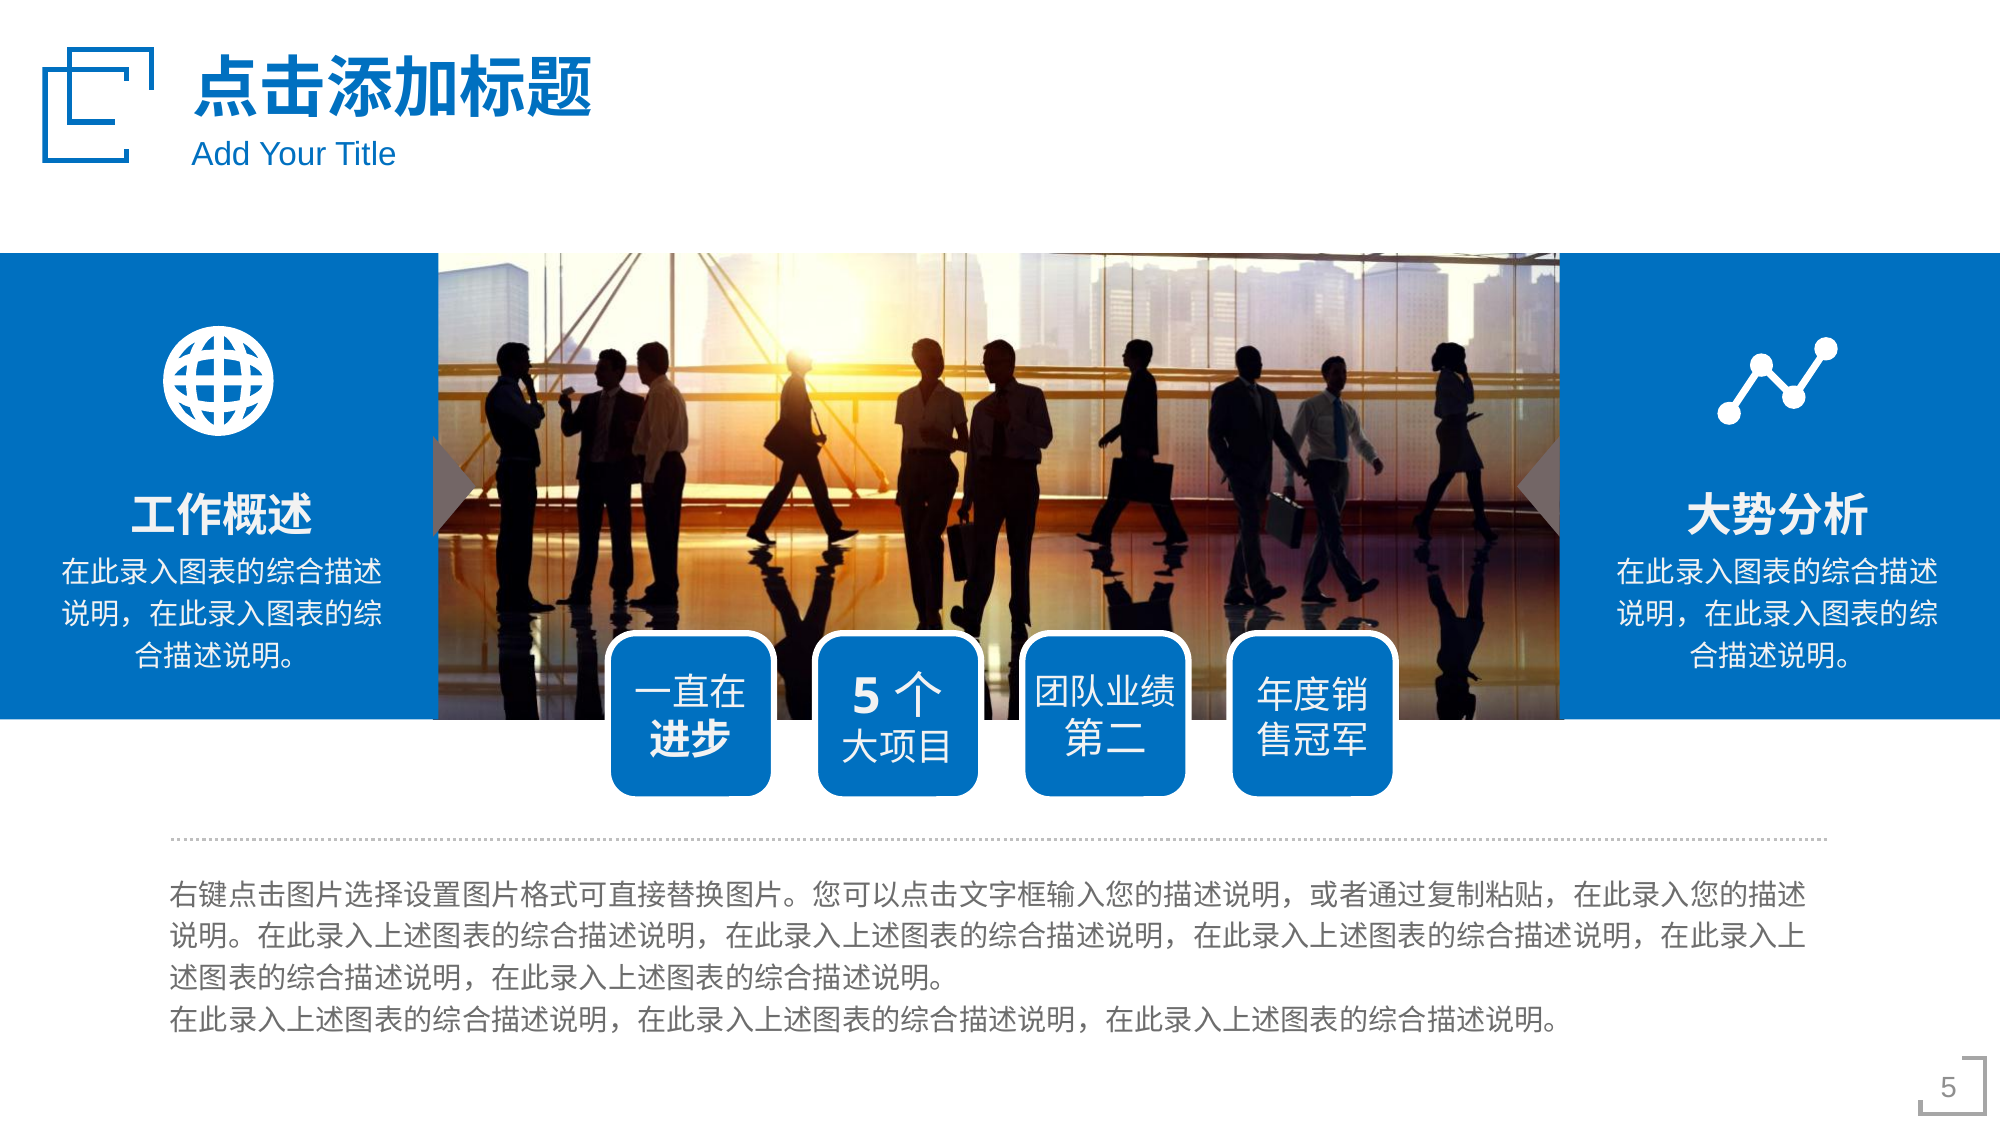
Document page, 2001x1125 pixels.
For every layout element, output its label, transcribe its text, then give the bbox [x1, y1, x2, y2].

text_box [1021, 632, 1190, 662]
text_box 点击添加标题 [177, 36, 609, 132]
text_box [606, 632, 776, 801]
text_box 一直在 进步 [609, 660, 772, 771]
text_box 团队业绩 第二 [1019, 662, 1192, 770]
text_box 5个 大项目 [827, 655, 970, 776]
text_box Add Your Title [176, 124, 555, 180]
text_box [432, 252, 1565, 720]
text_box [1021, 770, 1190, 801]
text_box 年度销售冠军 [1229, 663, 1396, 768]
text_box [1228, 632, 1397, 801]
text_box [813, 632, 983, 801]
text_box 右键点击图片选择设置图片格式可直接替换图片。您可以点击文字框输入您的描述说明，或者通过复制粘贴，在此录入您的描述说明。在此录入上述图表的综合描述说明，在此录入上述图表的综合描述说明，在此录入上述图表的综合描述说明，在此录入上述图表的综合描述说明，在此录入上述图表的综合描述说明。 在此录入上述图表的综合描述说明，在此录入上述图表的综合描述说明，在此录入上述图表的综合描述说明。 [169, 868, 1831, 1037]
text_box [1517, 253, 2000, 720]
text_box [0, 253, 476, 720]
